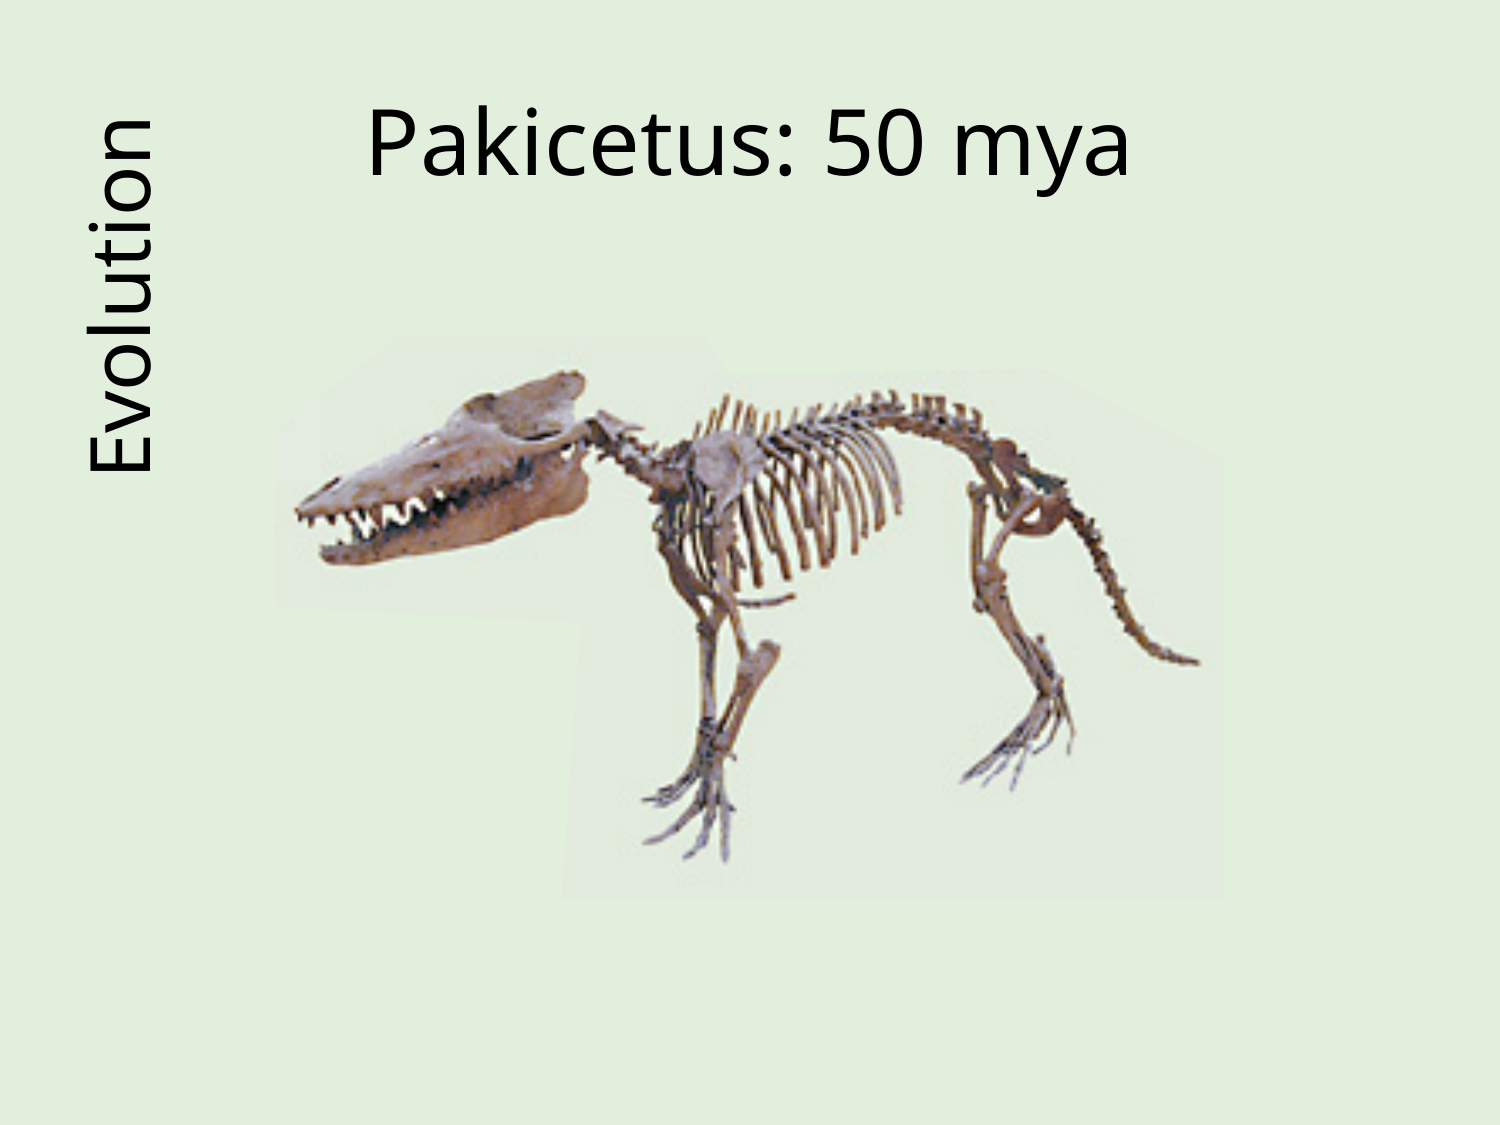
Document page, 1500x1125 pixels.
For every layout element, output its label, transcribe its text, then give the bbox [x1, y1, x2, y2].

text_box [187, 274, 1361, 913]
title Pakicetus: 50 mya [75, 45, 1425, 233]
text_box Evolution [59, 100, 175, 991]
